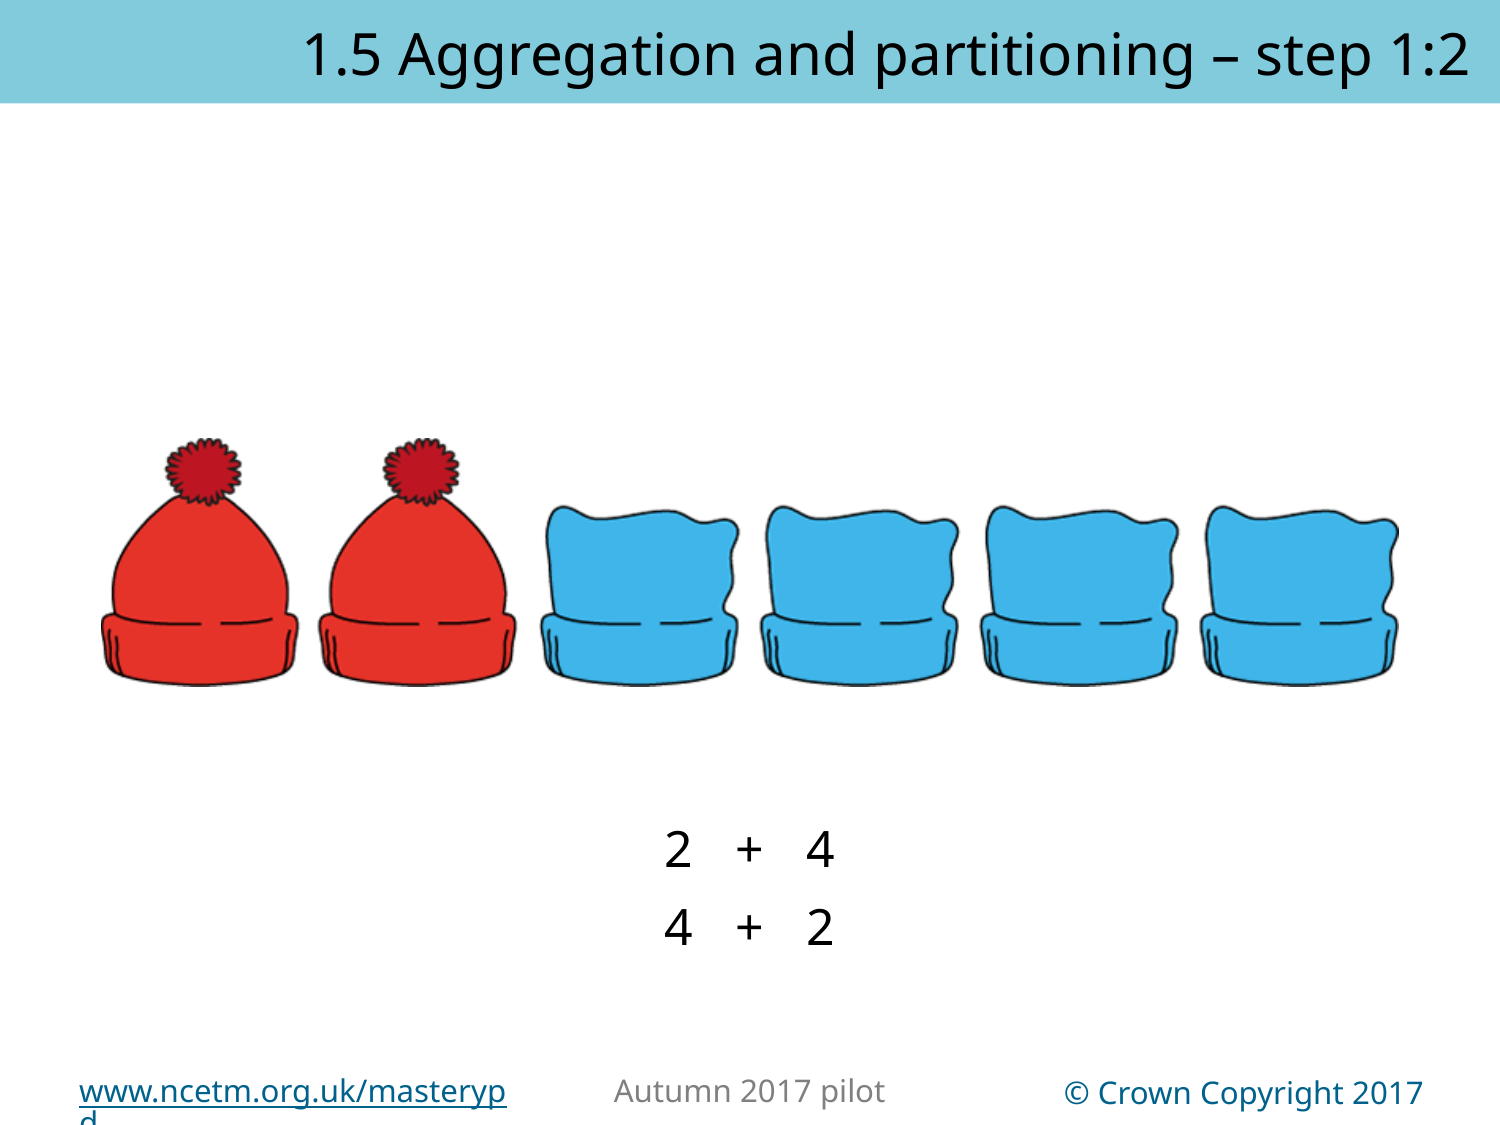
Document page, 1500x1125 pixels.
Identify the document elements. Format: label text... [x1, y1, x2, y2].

text_box 2 [809, 888, 880, 964]
text_box + [690, 810, 809, 886]
picture [101, 437, 1399, 687]
text_box 4 [620, 888, 690, 964]
text_box 2 [620, 810, 690, 886]
text_box + [690, 888, 809, 964]
text_box 4 [809, 810, 880, 886]
list 1.5 Aggregation and partitioning – step 1:2 [0, 0, 1500, 104]
